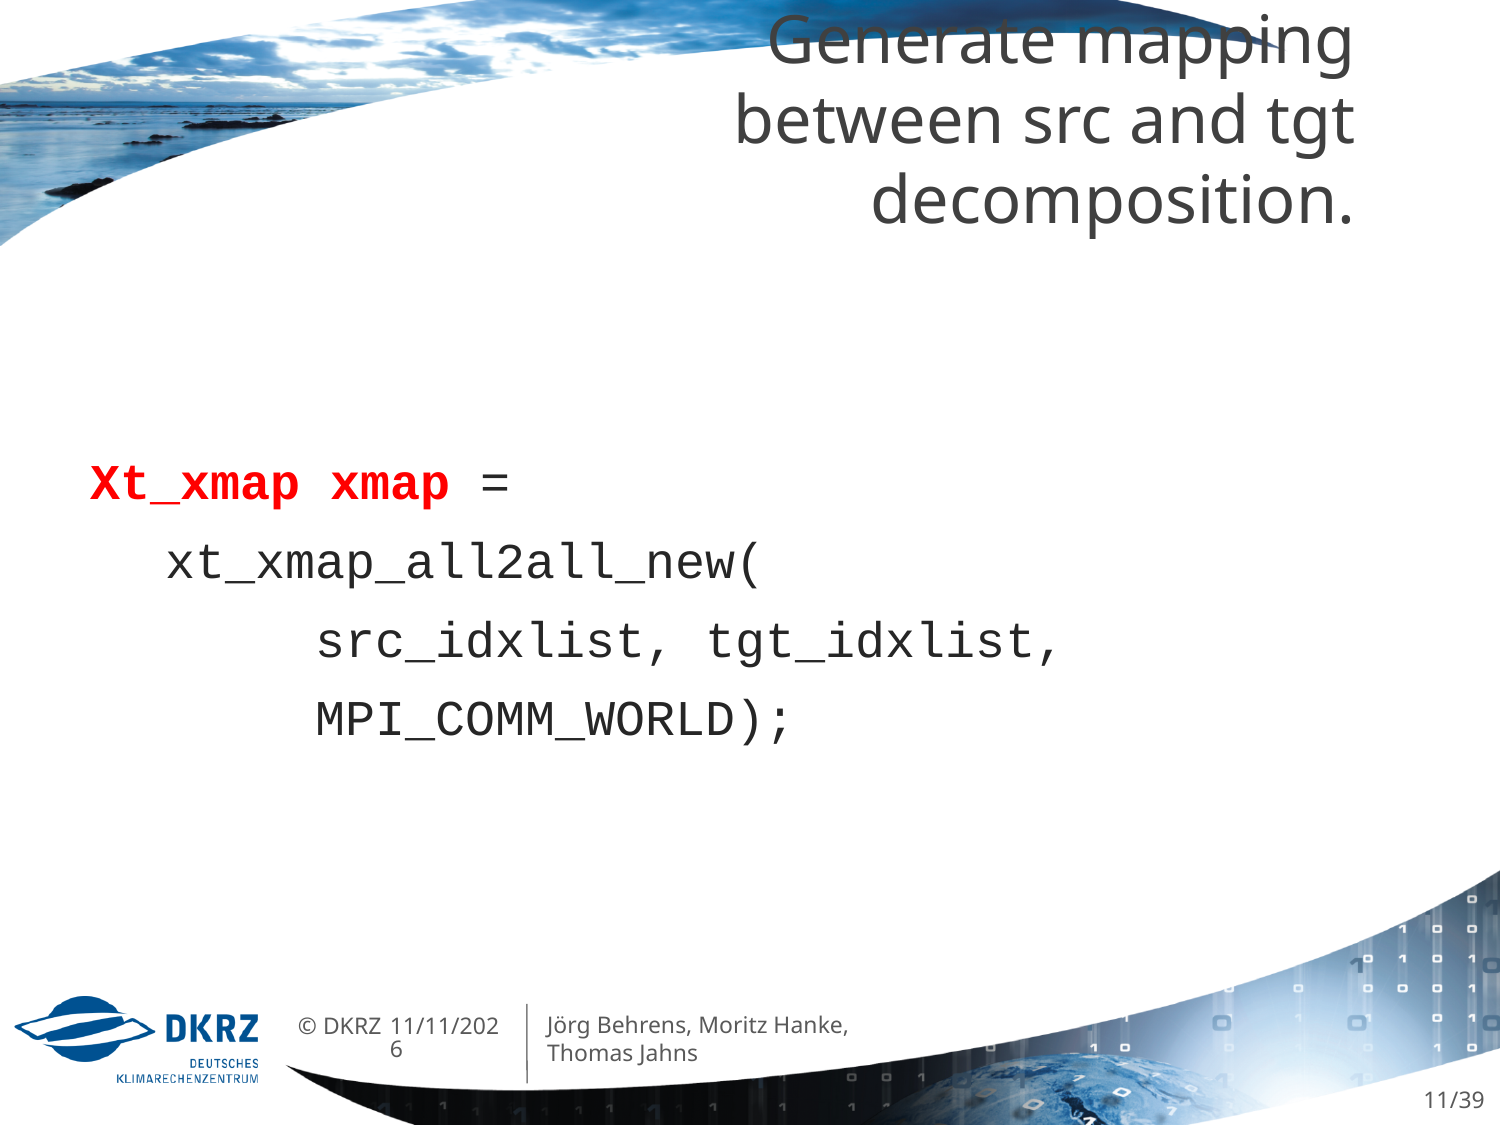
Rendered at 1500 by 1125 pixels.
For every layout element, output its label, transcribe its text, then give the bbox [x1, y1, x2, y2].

footer Jörg Behrens, Moritz Hanke, Thomas Jahns [532, 1003, 884, 1082]
title Generate mapping between src and tgt decomposition. [480, 70, 1372, 165]
list Xt_xmap xmap = xt_xmap_all2all_new( src_idxlist, tgt_idxlist, MPI_COMM_WORLD); [74, 210, 1426, 985]
picture [14, 996, 258, 1083]
picture [285, 867, 1500, 1125]
slide_number 11 [1333, 1078, 1465, 1125]
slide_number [375, 1004, 528, 1052]
picture [0, 0, 1288, 246]
